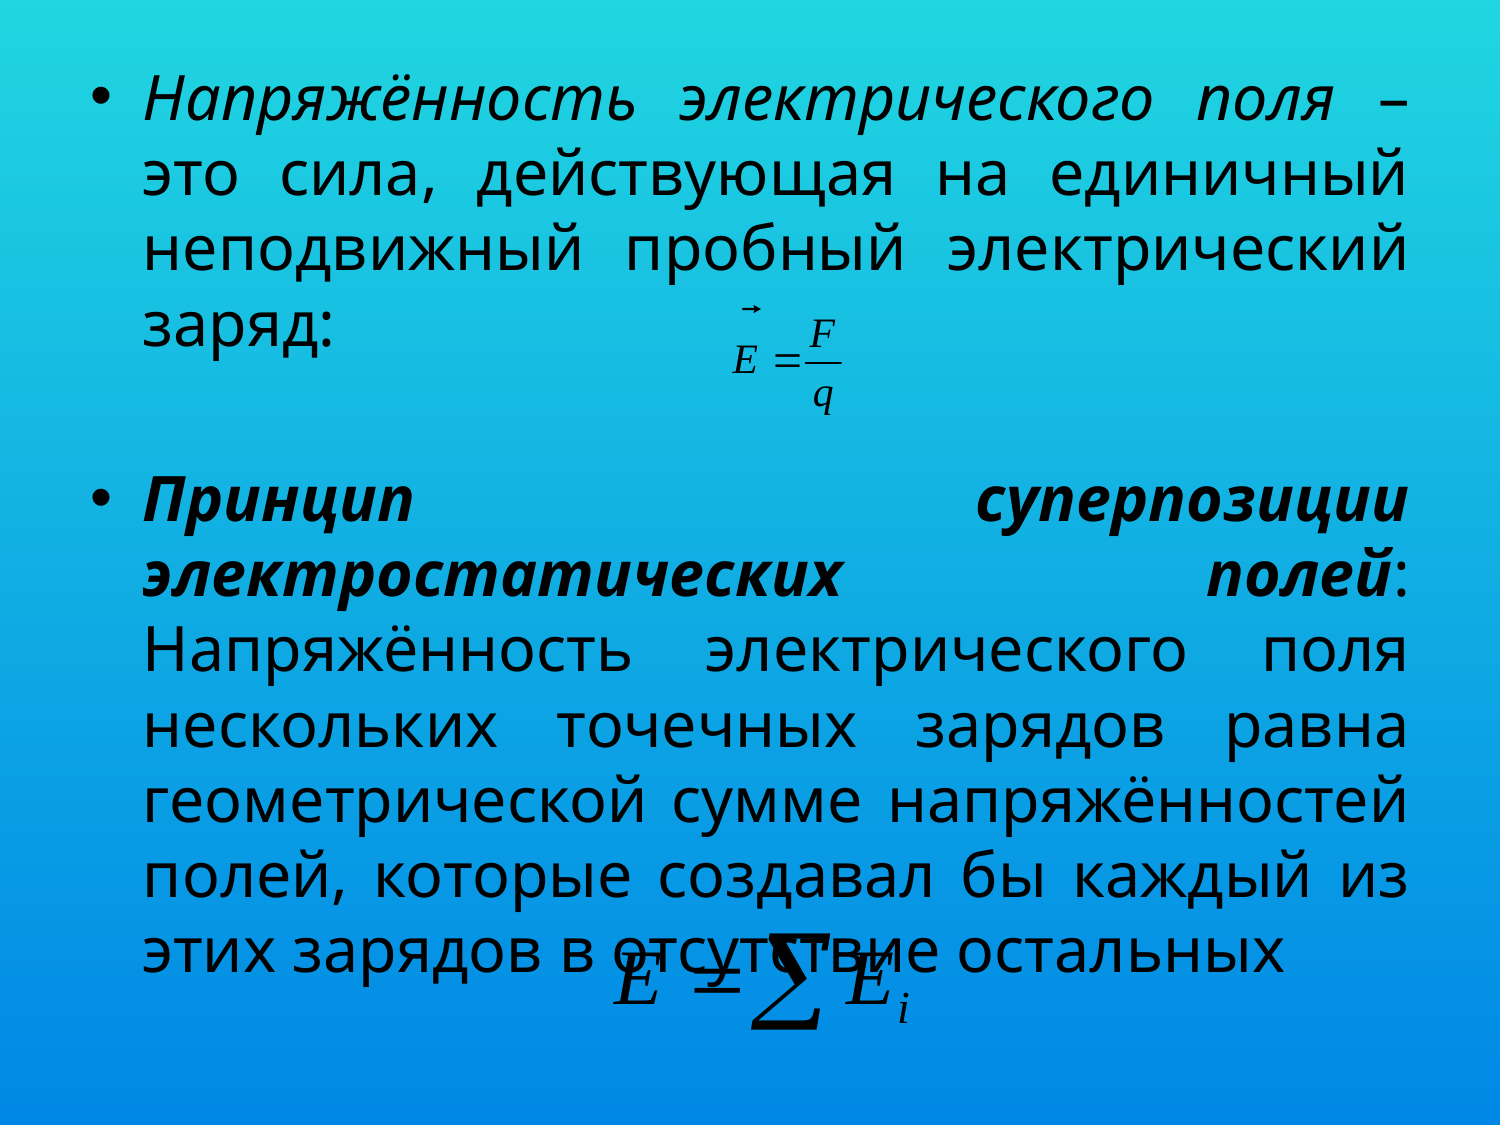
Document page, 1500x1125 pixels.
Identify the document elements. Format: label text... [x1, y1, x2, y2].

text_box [599, 912, 935, 1051]
list Напряжённость электрического поля – это сила, действующая на единичный неподвижный пробный электрический заряд: Принцип суперпозиции электростатических полей: Напряжённость электрического поля нескольких точечных зарядов равна геометрической сумме напряжённостей полей, которые создавал бы каждый из этих зарядов в отсутствие остальных [75, 50, 1425, 1055]
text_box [724, 299, 851, 423]
